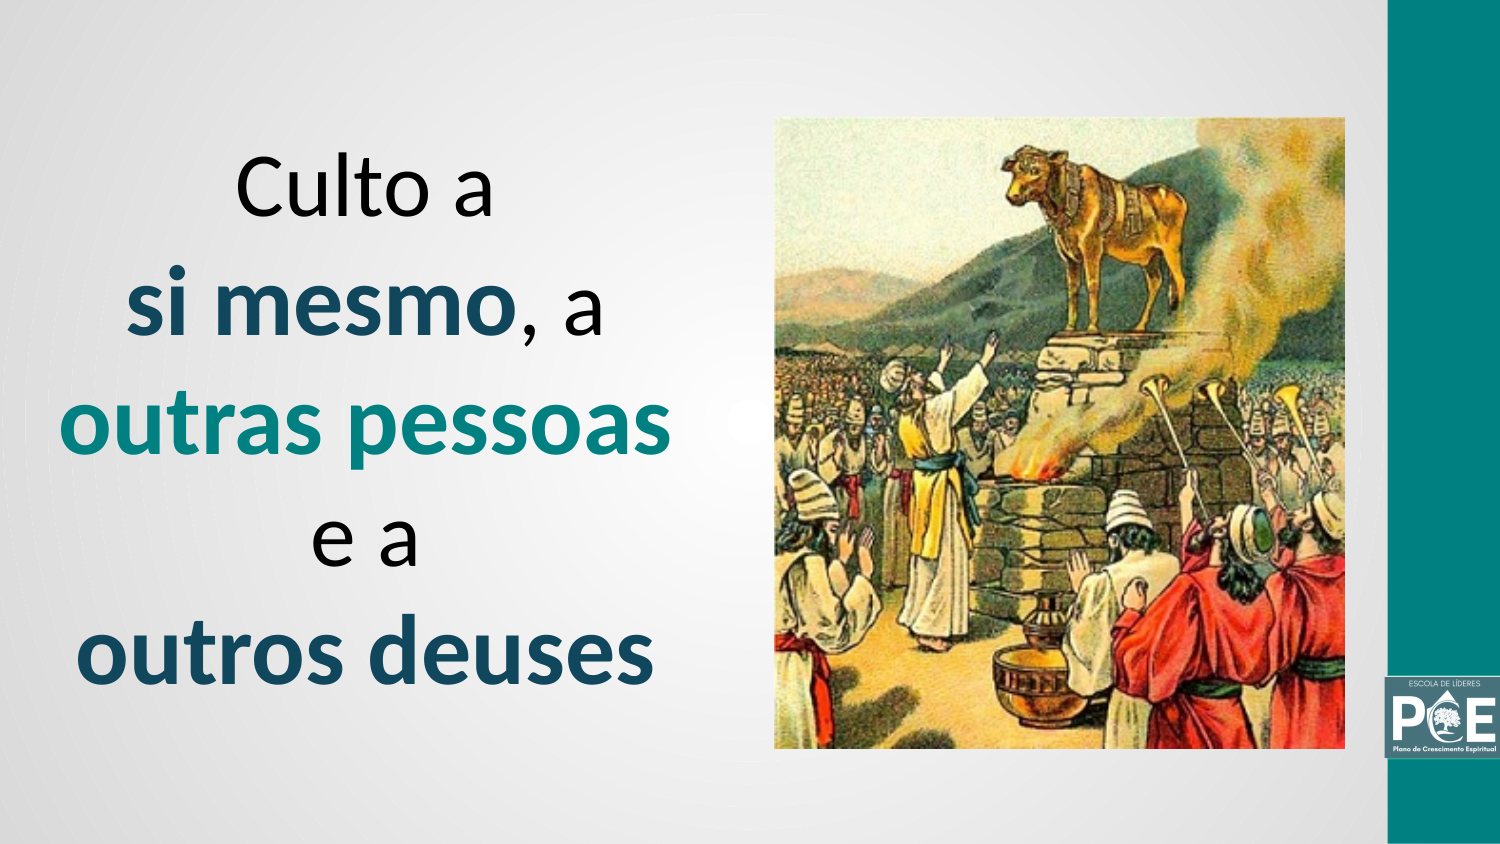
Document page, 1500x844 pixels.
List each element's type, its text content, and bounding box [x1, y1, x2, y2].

picture [774, 117, 1346, 749]
text_box Culto a si mesmo, a outras pessoas e a outros deuses [43, 117, 689, 713]
picture [1384, 676, 1500, 758]
